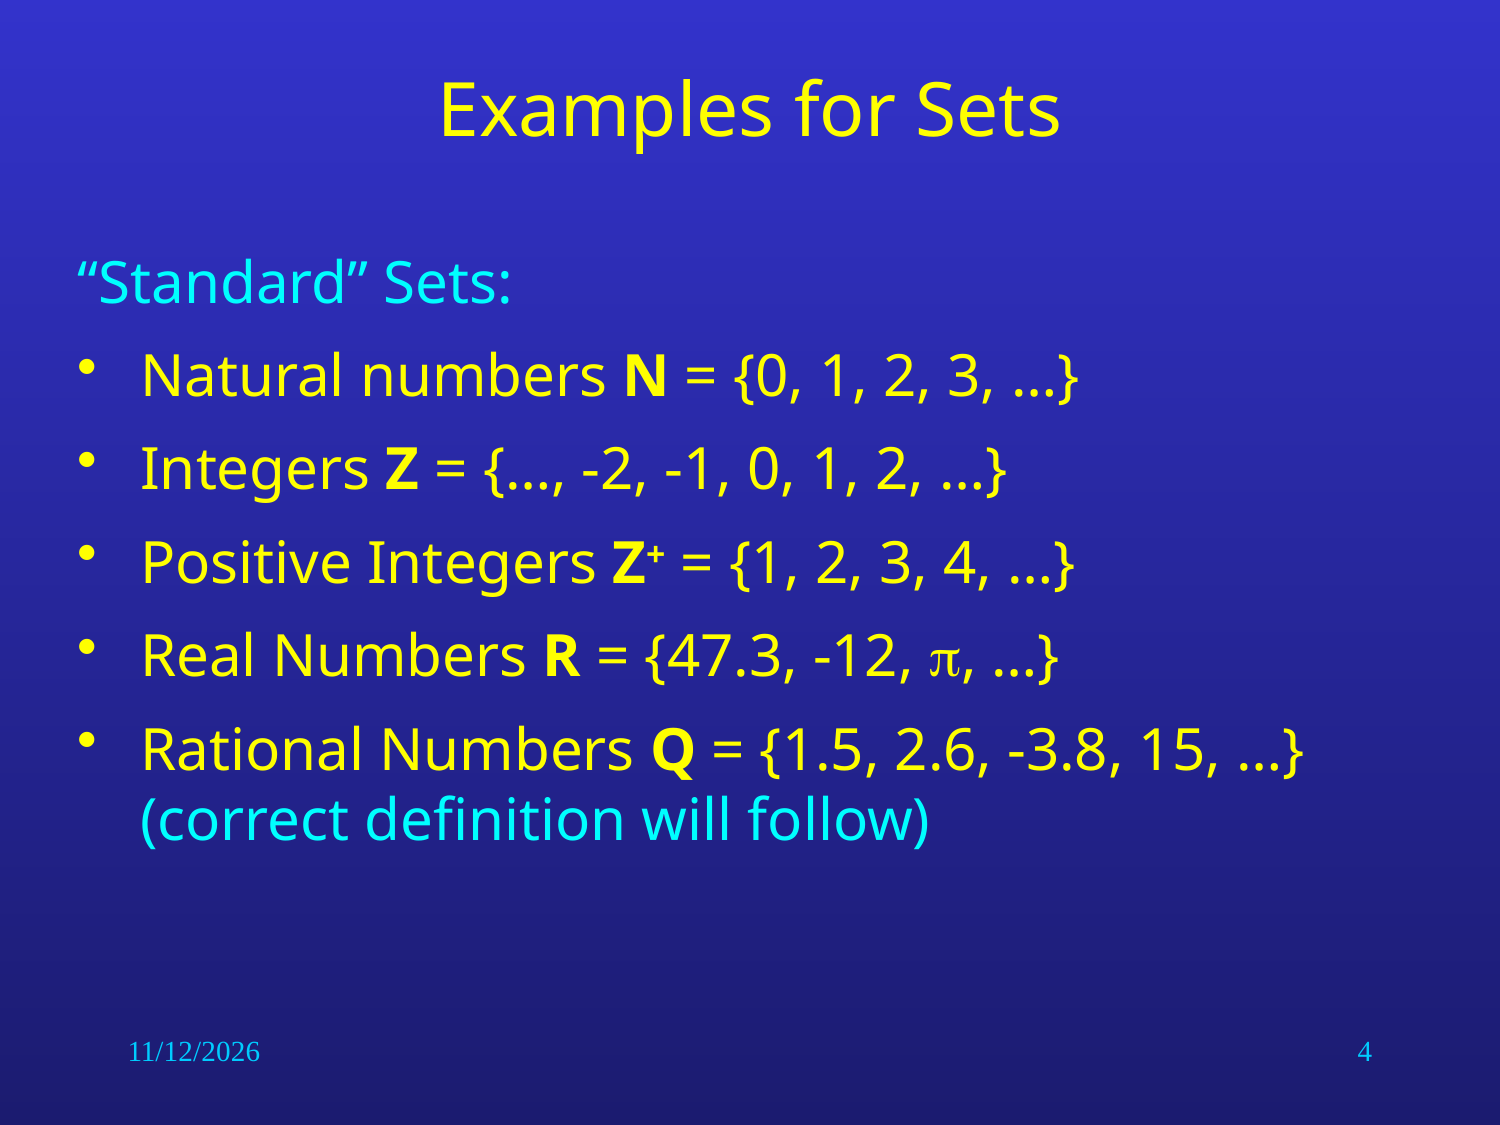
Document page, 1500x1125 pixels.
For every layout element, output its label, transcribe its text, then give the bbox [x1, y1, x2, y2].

slide_number 4 [1074, 1025, 1388, 1100]
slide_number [112, 1025, 425, 1100]
title Examples for Sets [112, 24, 1388, 188]
list “Standard” Sets: Natural numbers N = {0, 1, 2, 3, …} Integers Z = {…, -2, -1, 0, 1, 2, …} Positive Integers Z+ = {1, 2, 3, 4, …} Real Numbers R = {47.3, -12, , …} Rational Numbers Q = {1.5, 2.6, -3.8, 15, …} (correct definition will follow) [62, 237, 1413, 975]
